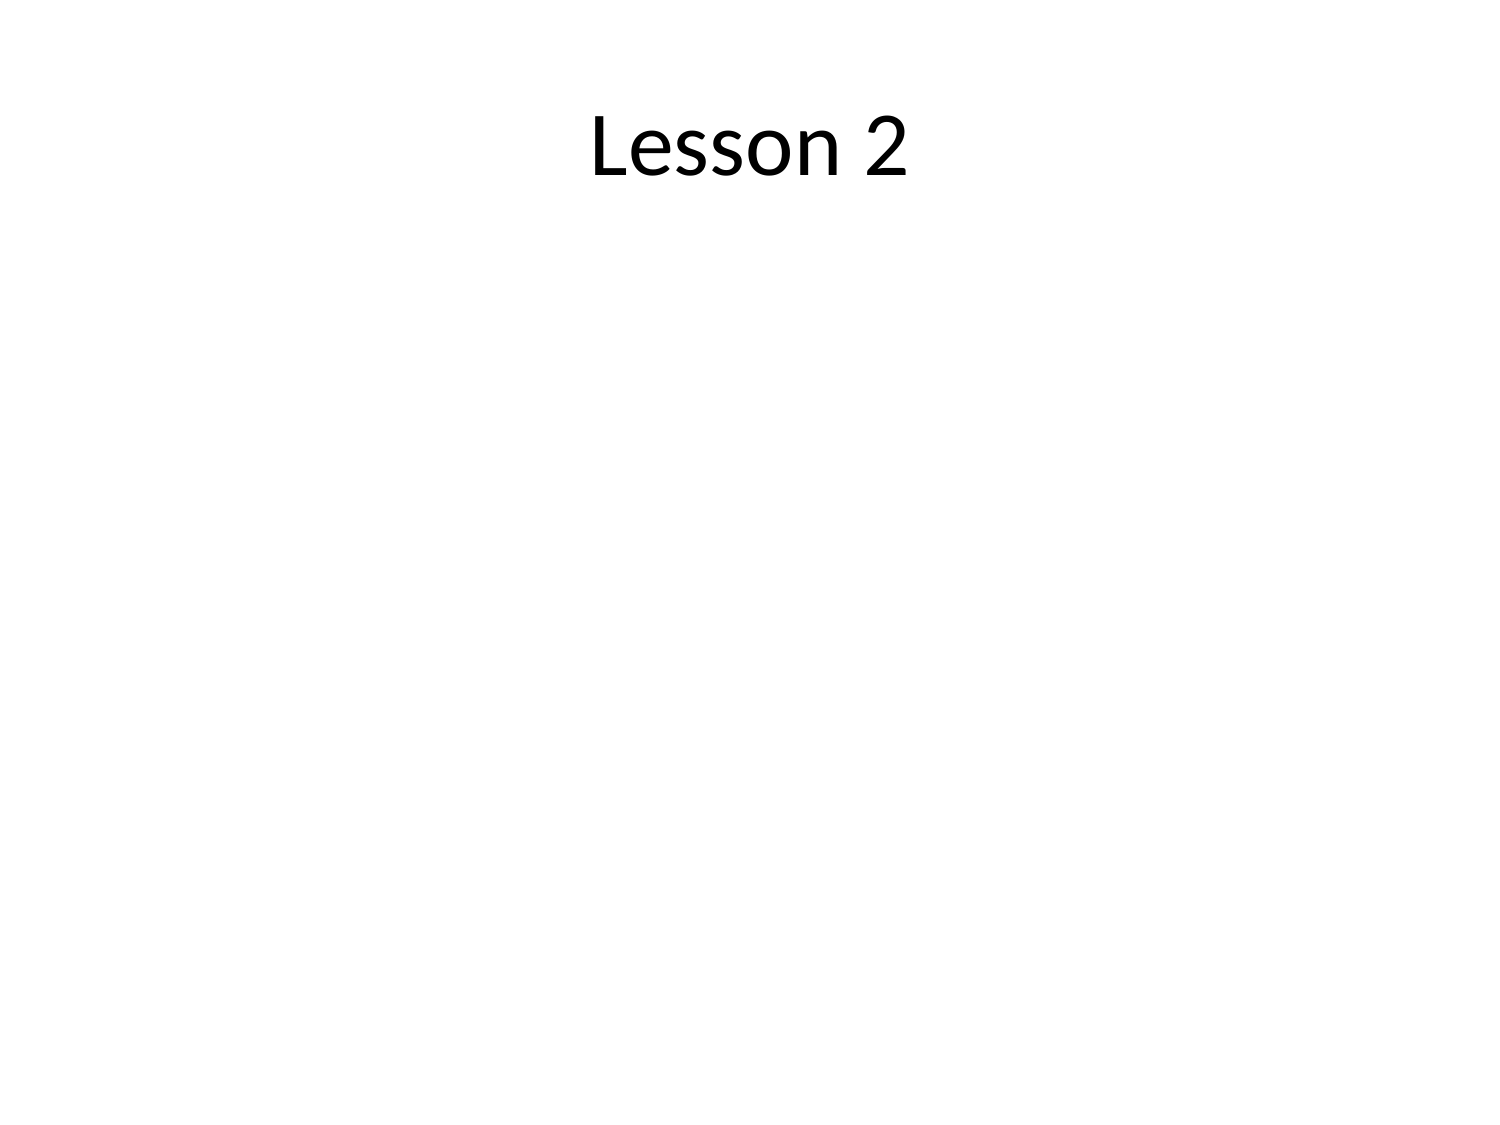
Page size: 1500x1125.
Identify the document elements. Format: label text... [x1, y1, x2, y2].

title Lesson 2 [75, 45, 1425, 233]
